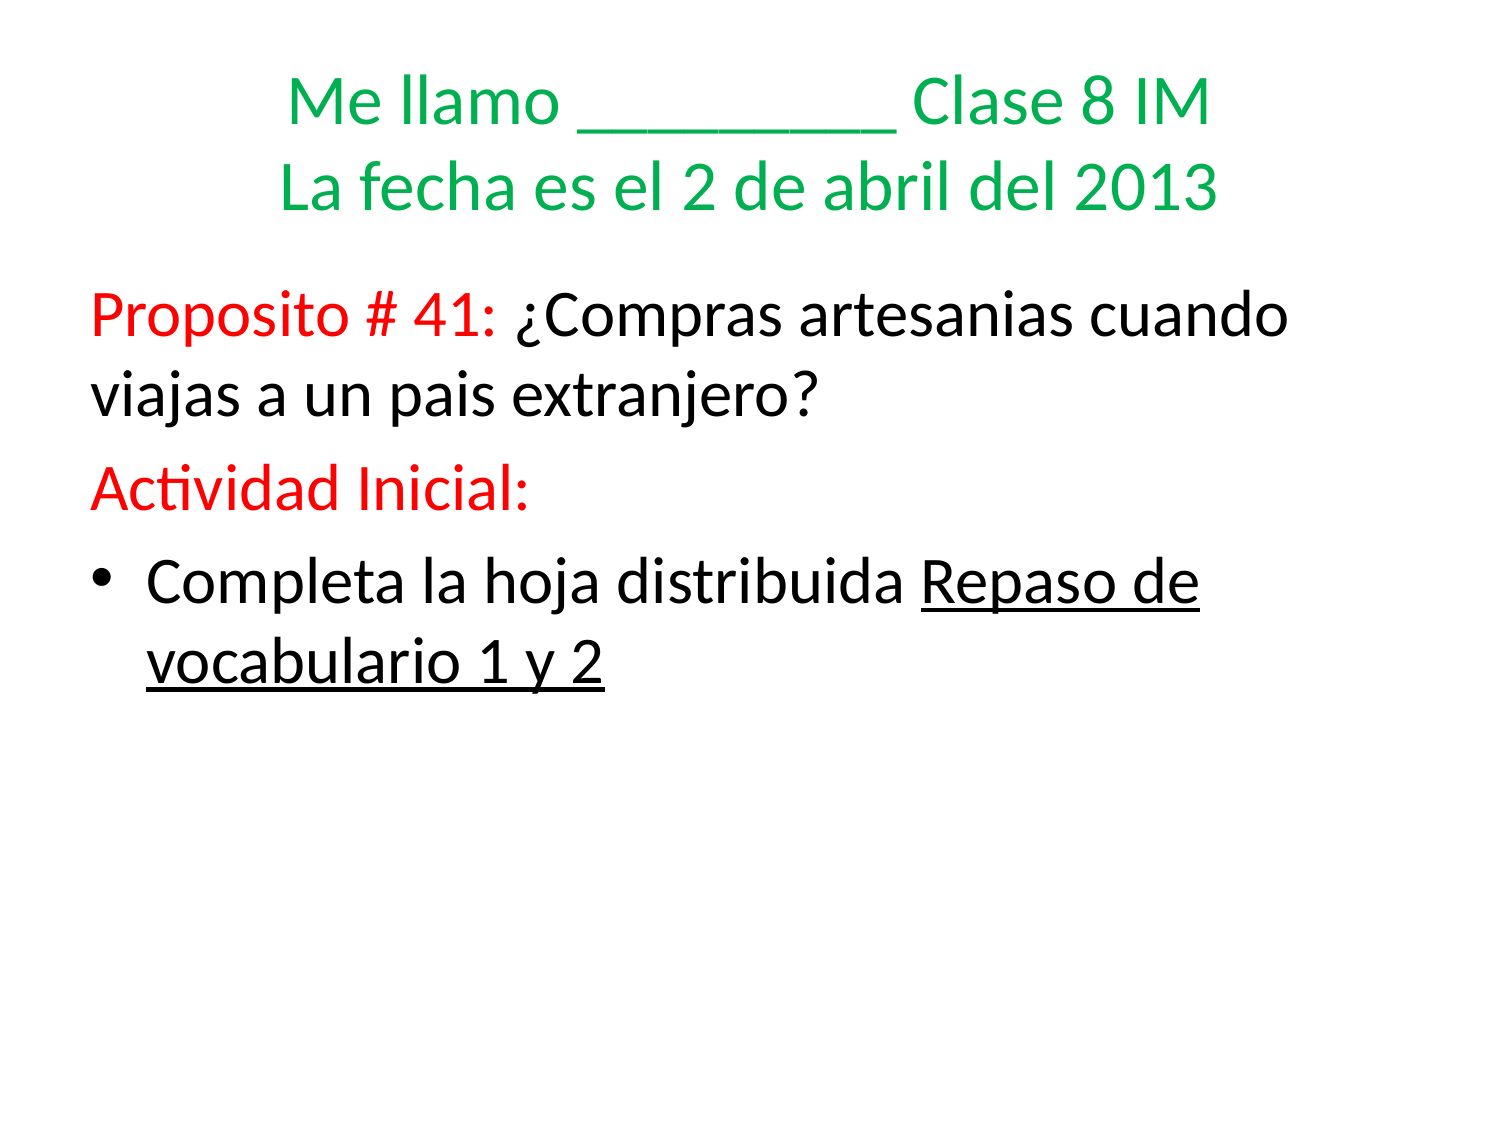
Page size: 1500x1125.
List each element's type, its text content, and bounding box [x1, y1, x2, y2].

title Me llamo _________ Clase 8 IM La fecha es el 2 de abril del 2013 [75, 45, 1425, 233]
list Proposito # 41: ¿Compras artesanias cuando viajas a un pais extranjero? Actividad Inicial: Completa la hoja distribuida Repaso de vocabulario 1 y 2 [75, 262, 1425, 1005]
